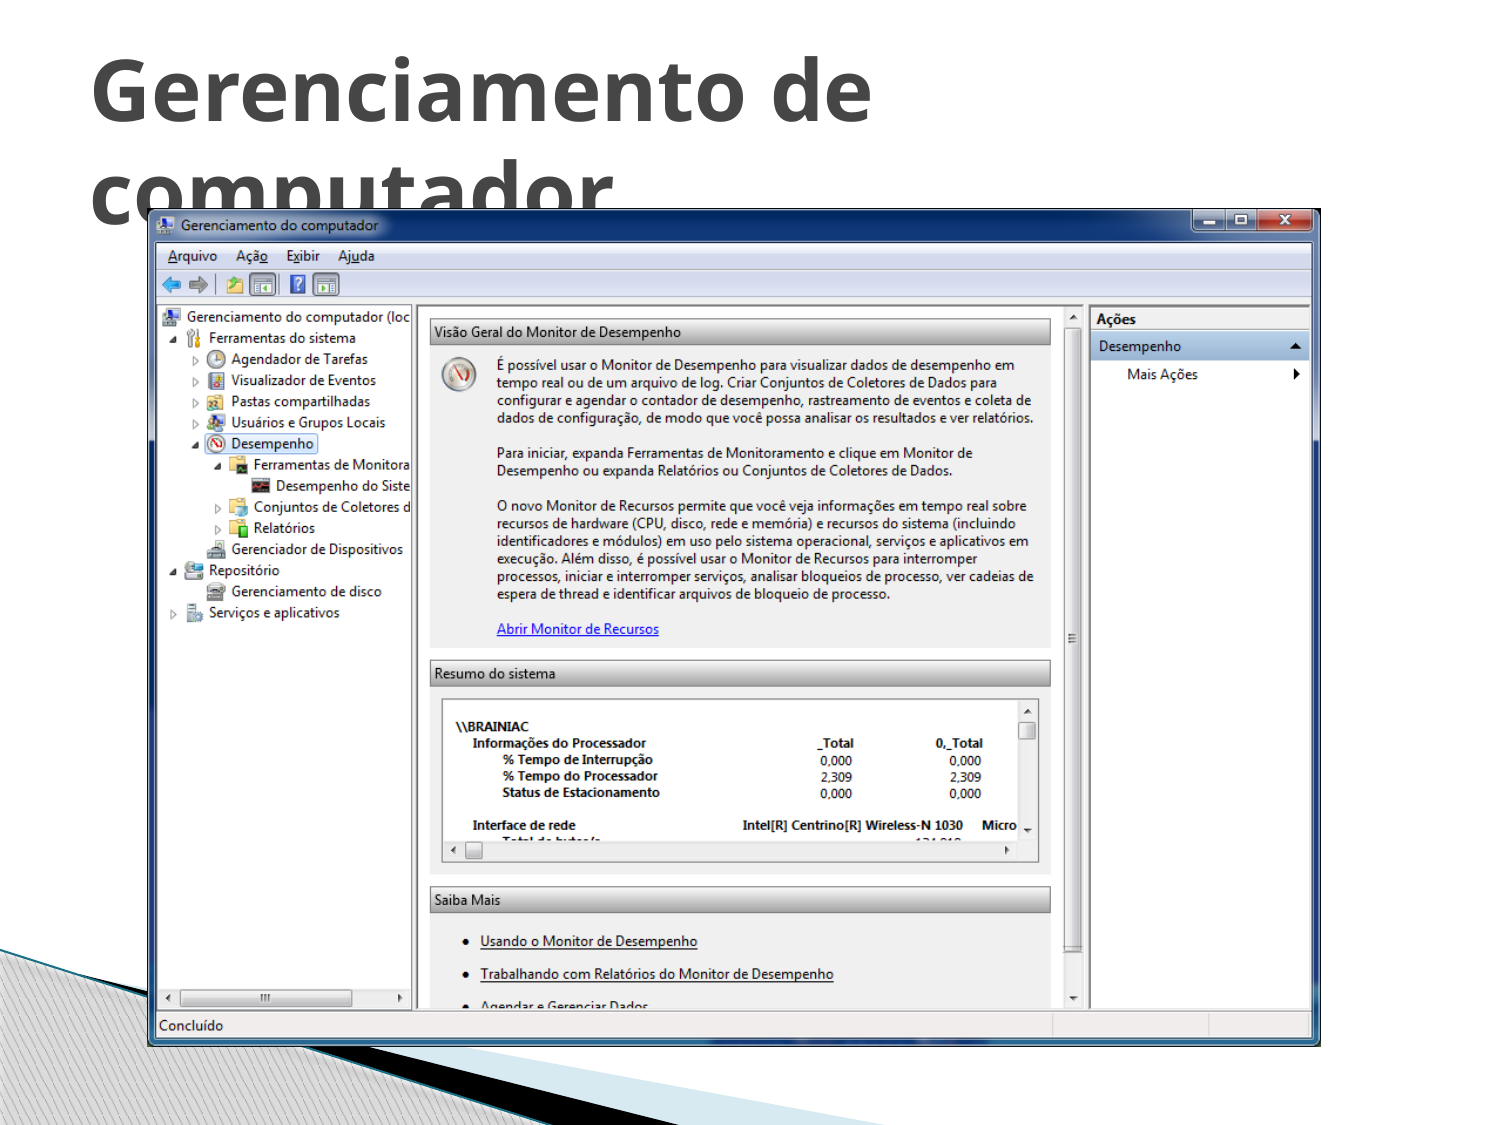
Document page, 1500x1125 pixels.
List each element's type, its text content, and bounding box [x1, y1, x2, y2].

picture [147, 207, 1321, 1047]
title Gerenciamento de computador [75, 45, 1425, 233]
